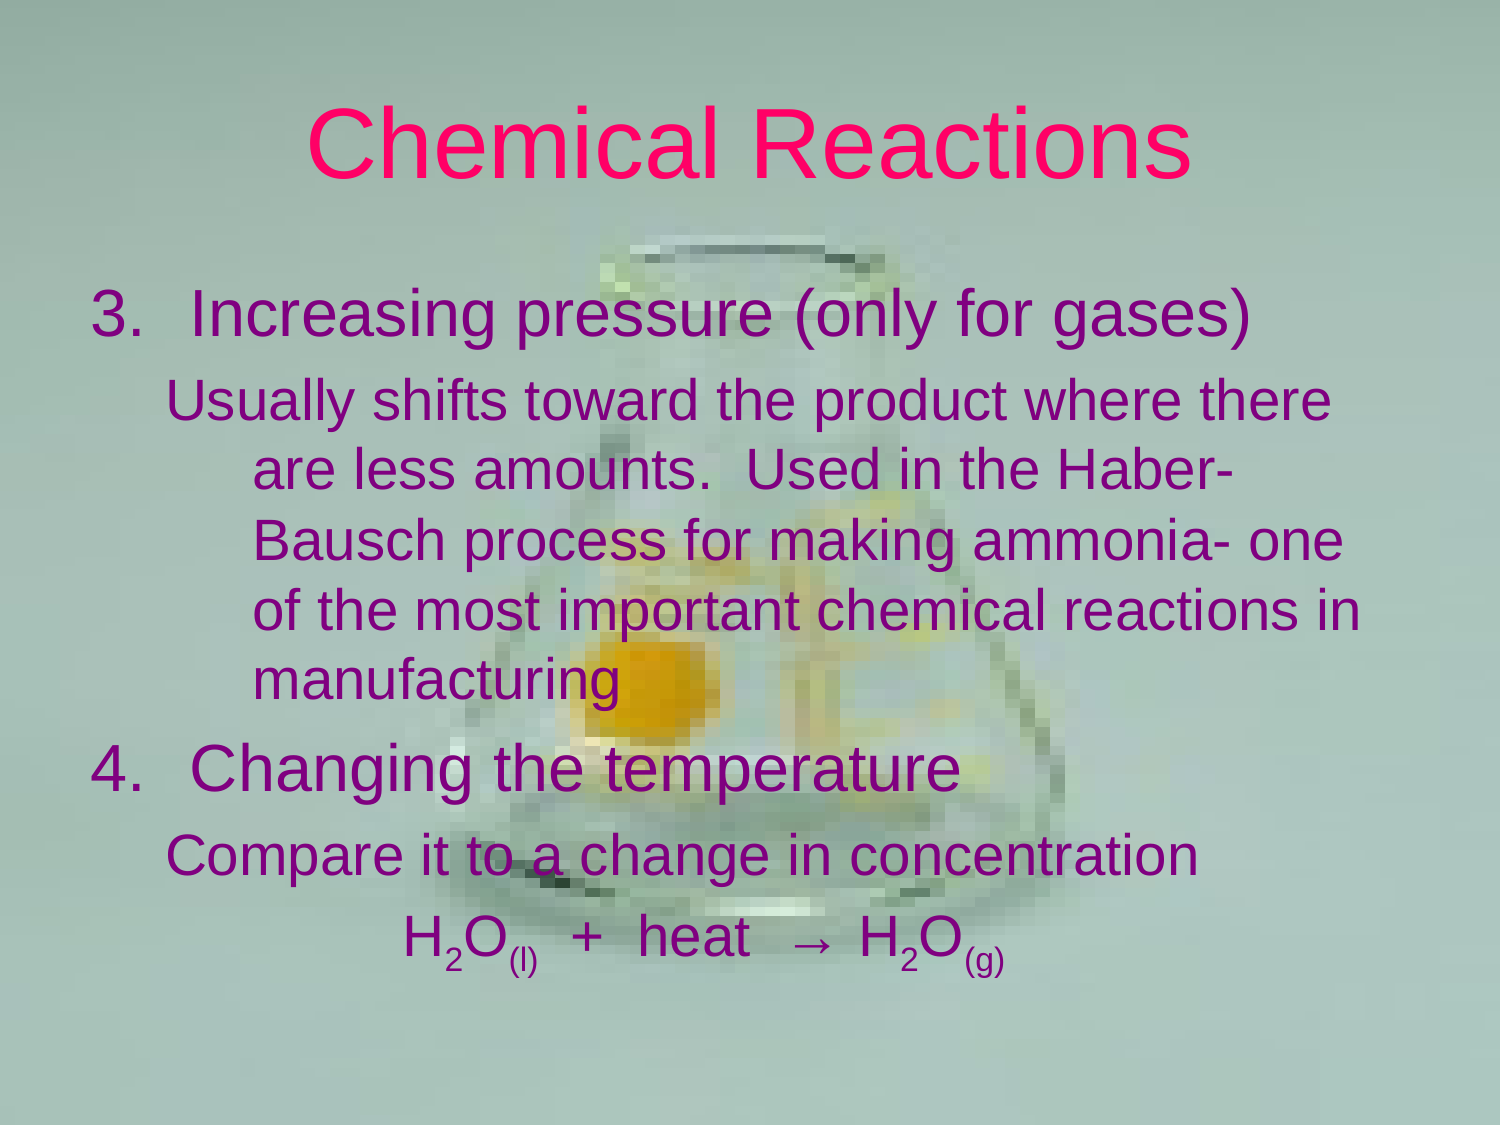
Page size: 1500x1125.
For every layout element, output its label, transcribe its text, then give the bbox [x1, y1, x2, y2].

title Chemical Reactions [74, 44, 1426, 233]
list Increasing pressure (only for gases) Usually shifts toward the product where there are less amounts. Used in the Haber-Bausch process for making ammonia- one of the most important chemical reactions in manufacturing Changing the temperature Compare it to a change in concentration H2O(l) + heat → H2O(g) [74, 262, 1426, 1006]
picture [0, 0, 1500, 1125]
